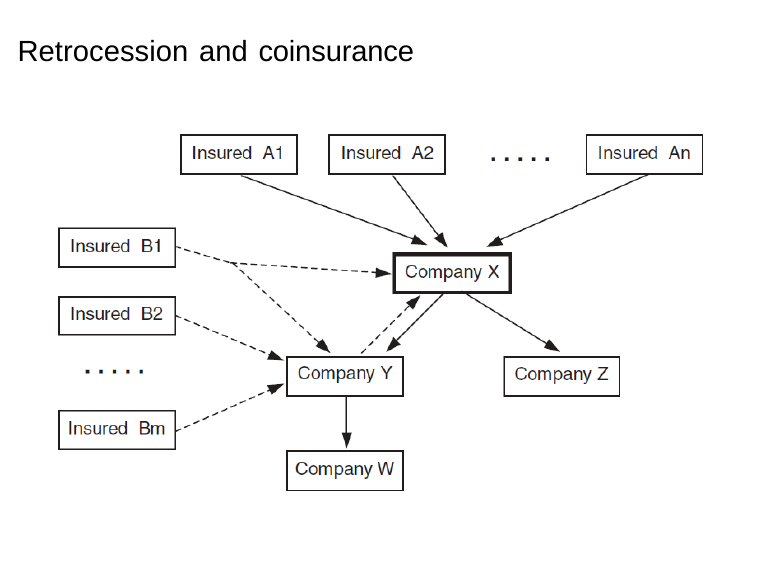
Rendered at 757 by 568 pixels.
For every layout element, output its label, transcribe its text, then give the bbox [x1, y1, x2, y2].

picture [58, 134, 703, 491]
text_box Retrocession and coinsurance [15, 29, 422, 68]
